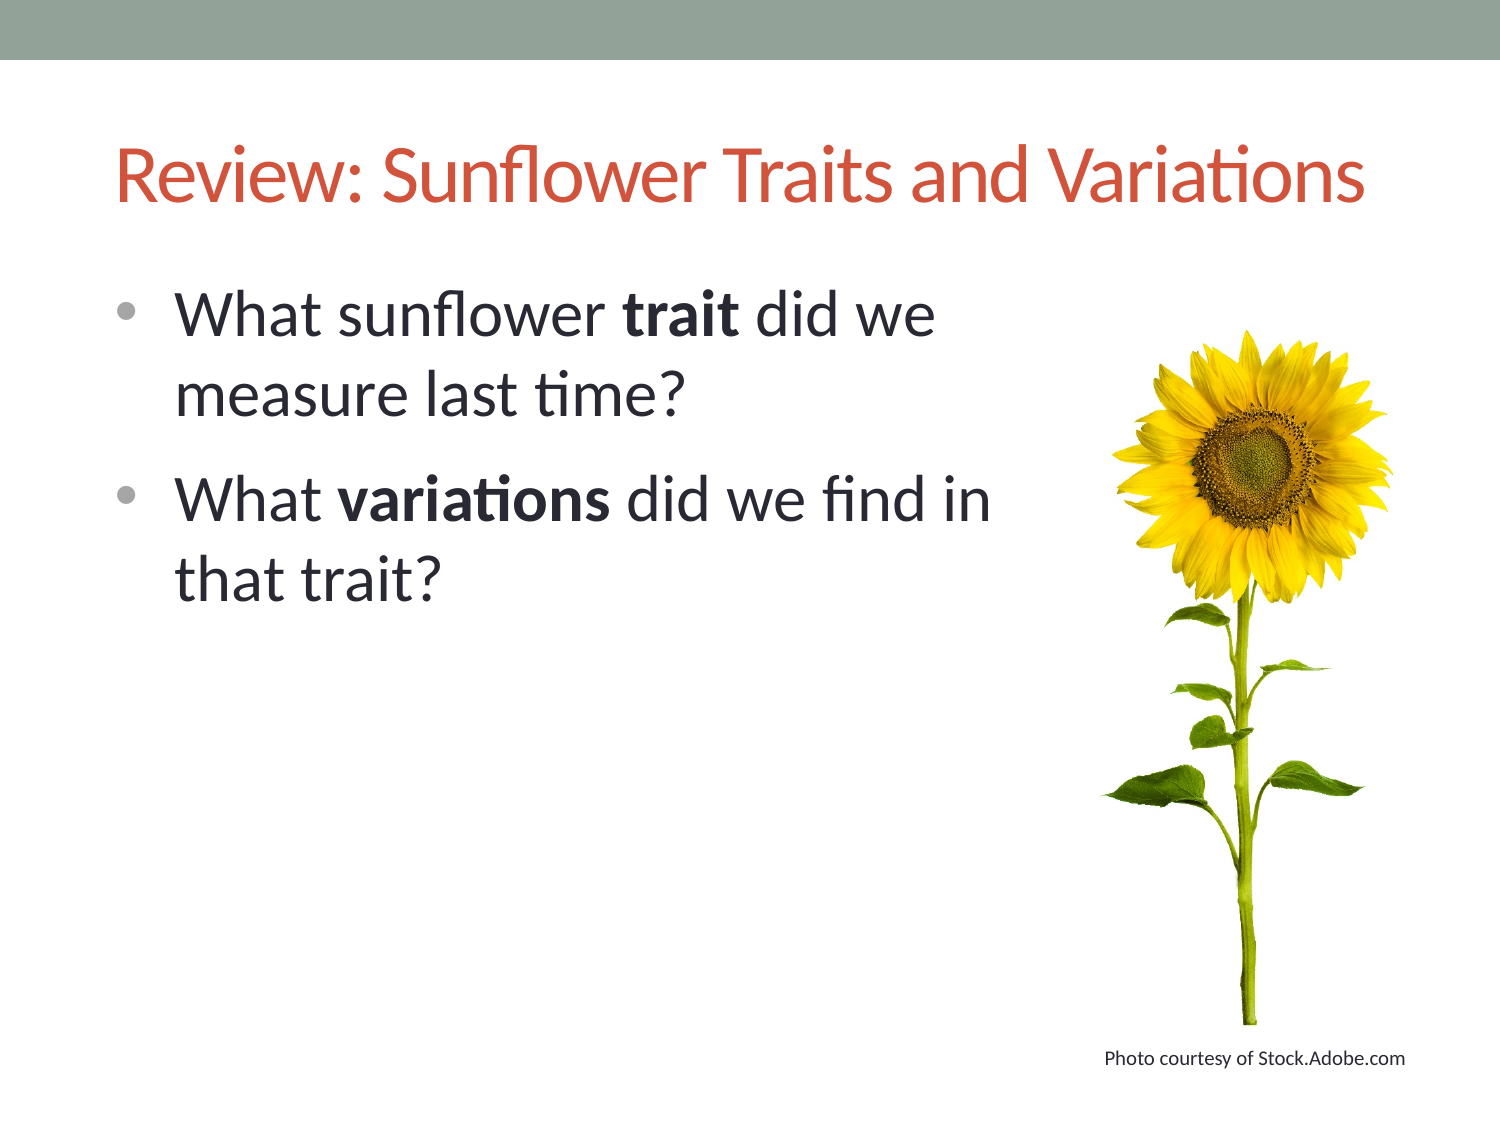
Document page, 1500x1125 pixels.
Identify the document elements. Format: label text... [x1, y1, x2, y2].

picture [1037, 312, 1447, 1030]
text_box What sunflower trait did we measure last time? What variations did we find in that trait? [99, 262, 1013, 623]
text_box Photo courtesy of Stock.Adobe.com [1089, 1037, 1421, 1078]
title Review: Sunflower Traits and Variations [99, 87, 1425, 250]
